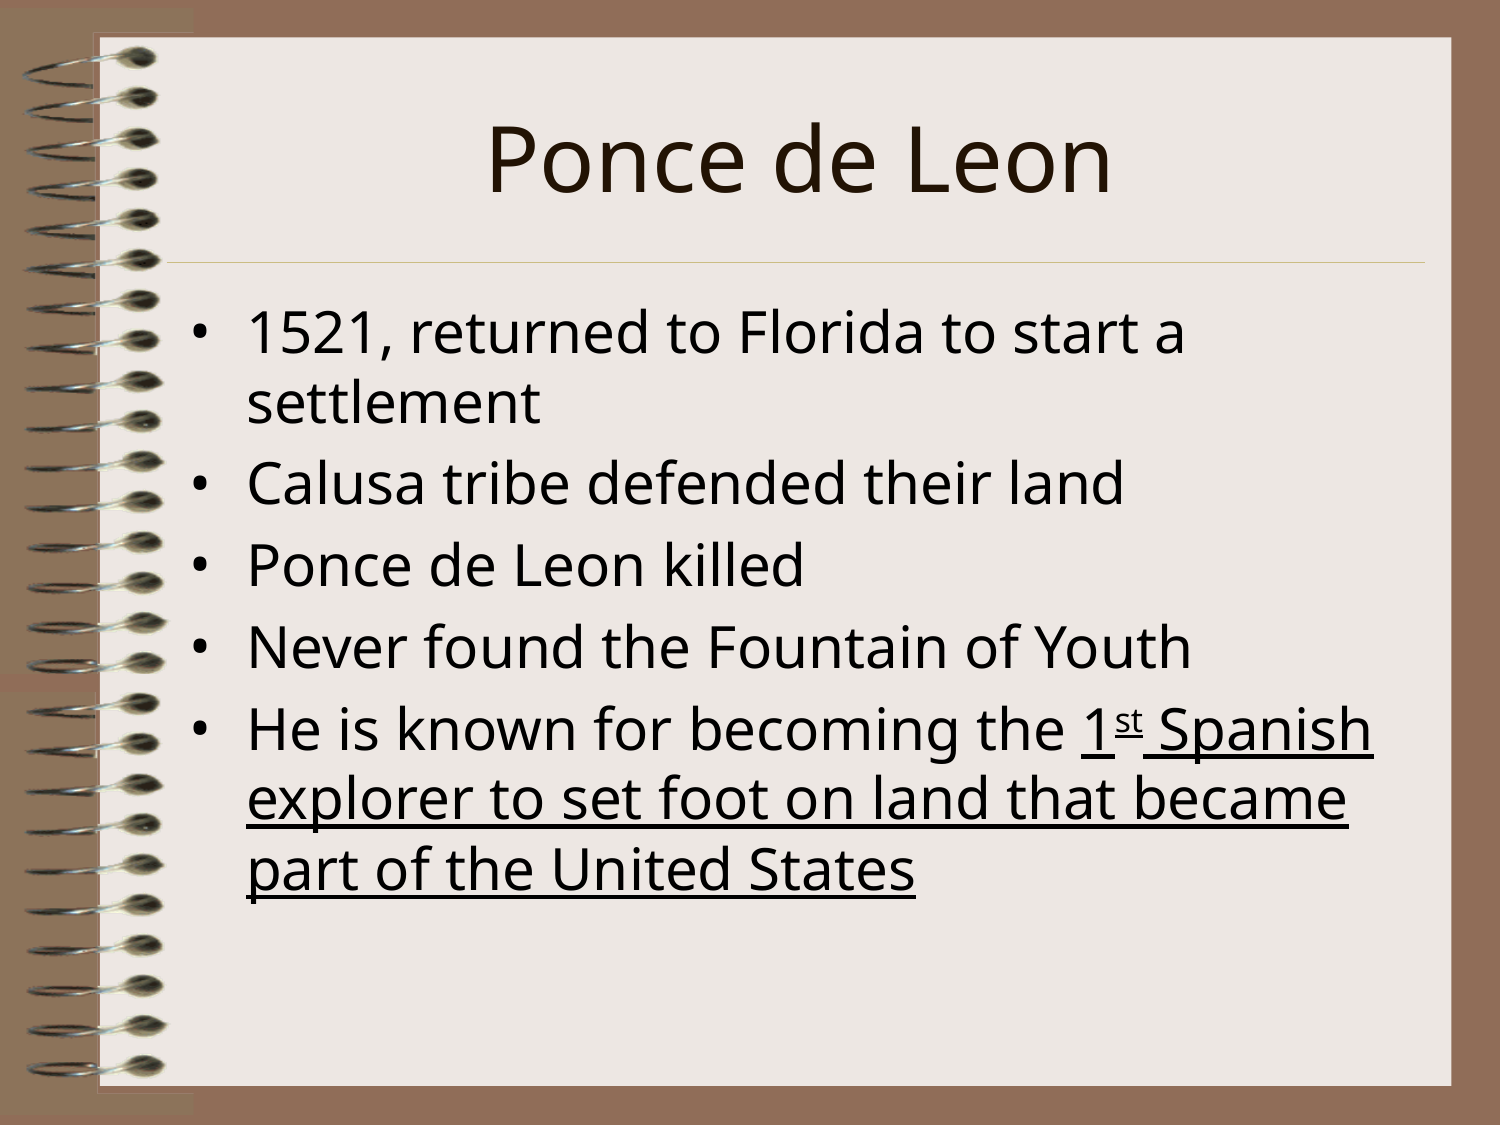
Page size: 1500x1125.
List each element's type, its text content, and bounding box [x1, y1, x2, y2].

picture [0, 8, 194, 674]
picture [0, 692, 194, 1115]
list 1521, returned to Florida to start a settlement Calusa tribe defended their land Ponce de Leon killed Never found the Fountain of Youth He is known for becoming the 1st Spanish explorer to set foot on land that became part of the United States [174, 287, 1425, 963]
title Ponce de Leon [174, 62, 1425, 250]
